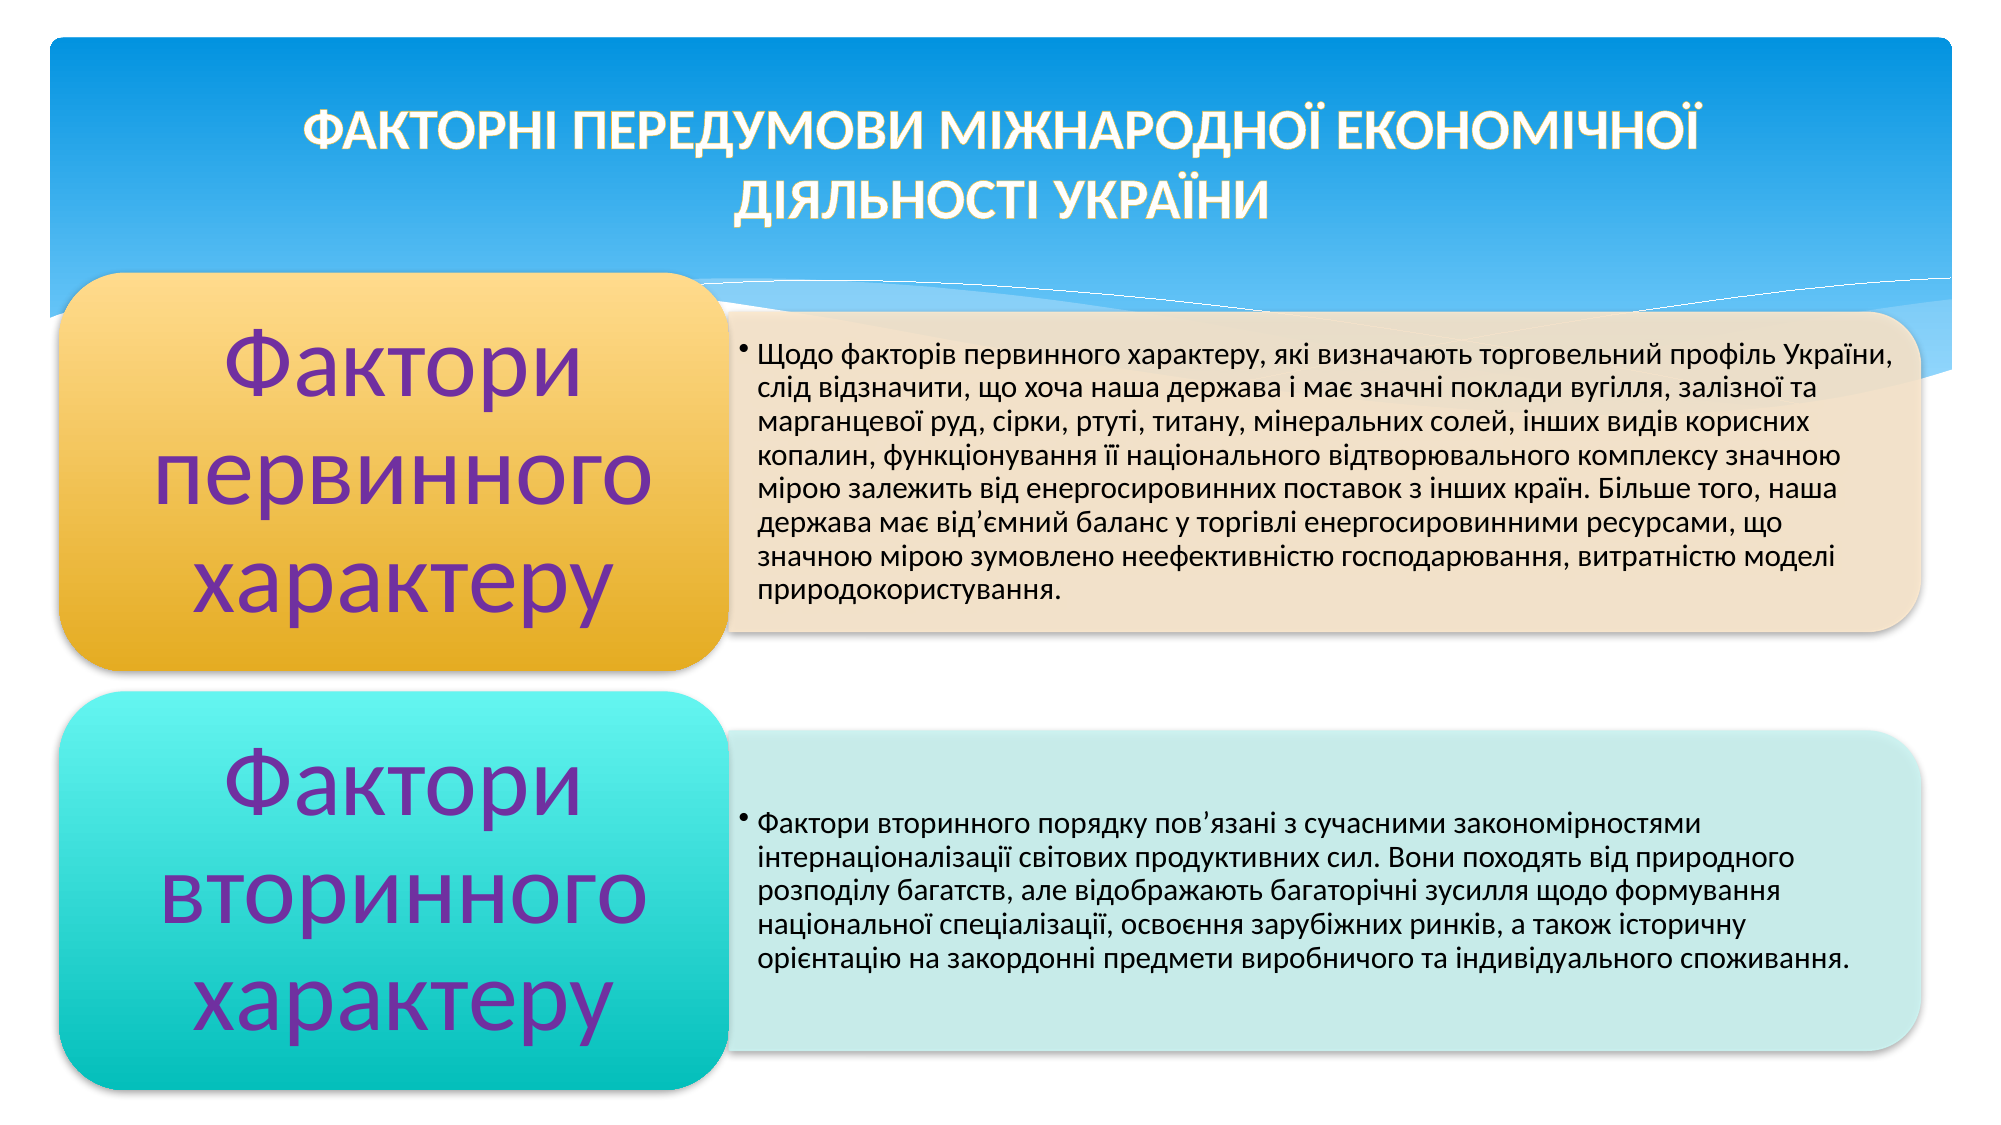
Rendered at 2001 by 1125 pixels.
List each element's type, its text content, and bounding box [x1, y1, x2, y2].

title ФАКТОРНІ ПЕРЕДУМОВИ МІЖНАРОДНОЇ ЕКОНОМІЧНОЇ ДІЯЛЬНОСТІ УКРАЇНИ [139, 83, 1865, 270]
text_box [58, 272, 1921, 1091]
